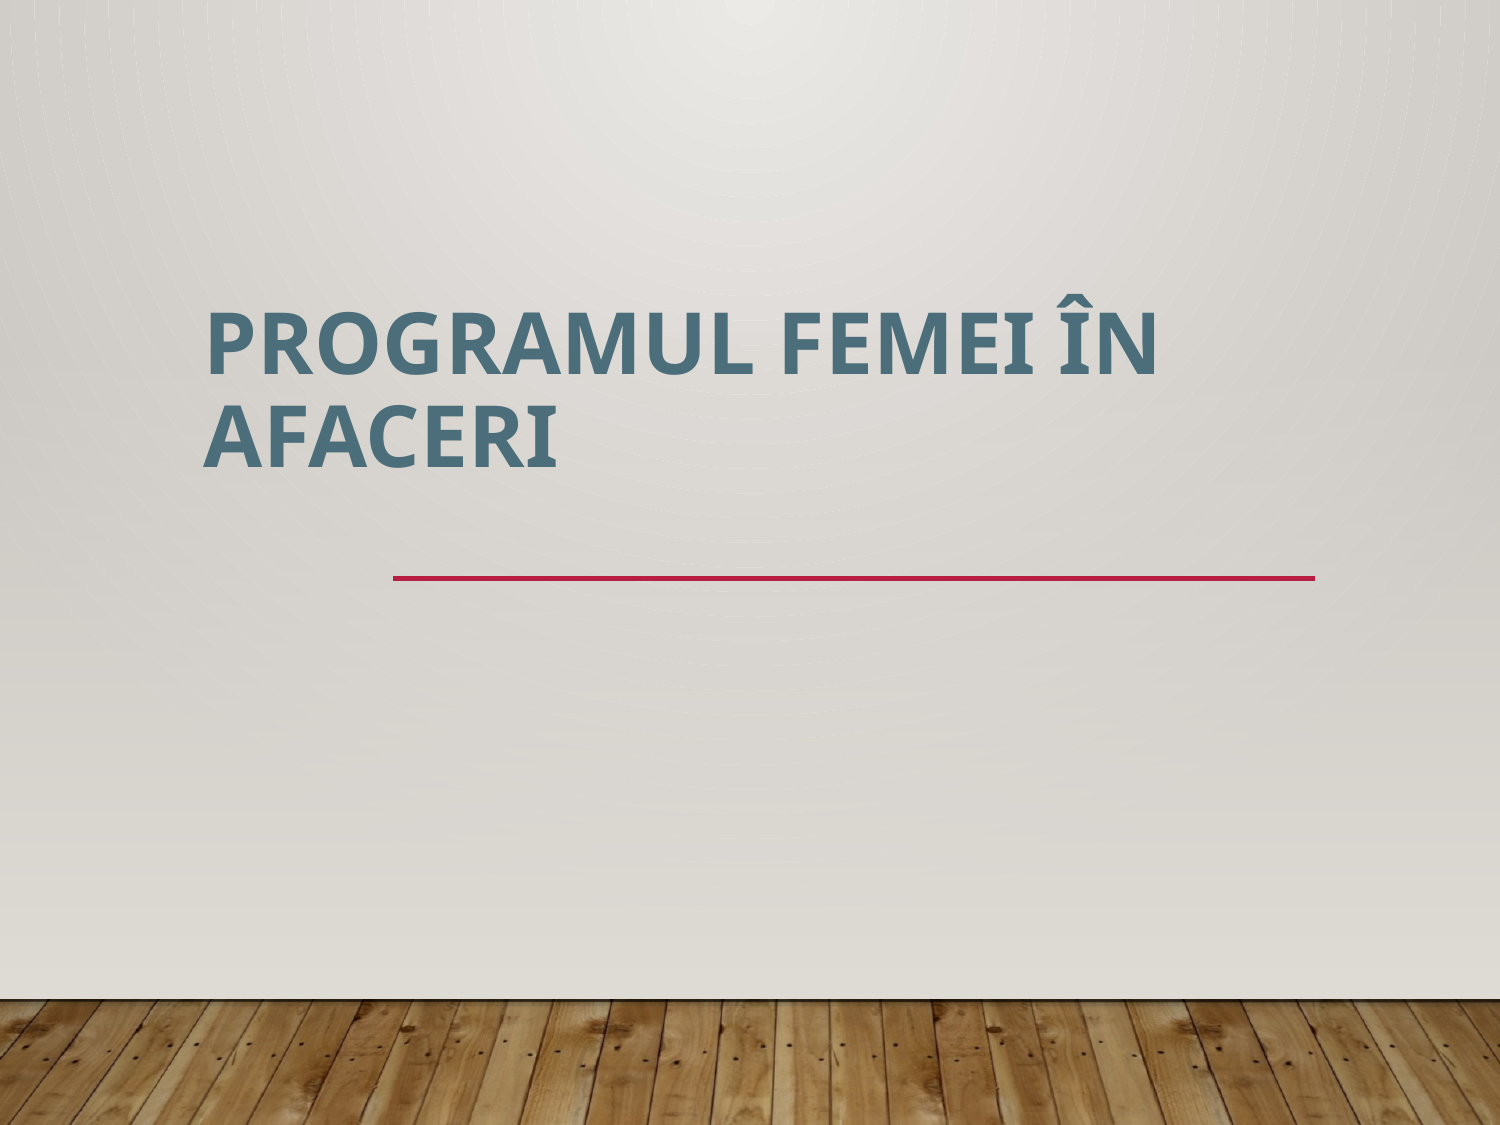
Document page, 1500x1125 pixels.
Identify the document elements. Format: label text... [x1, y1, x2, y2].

picture [0, 999, 1500, 1125]
title Programul Femei în Afaceri [189, 383, 1351, 487]
